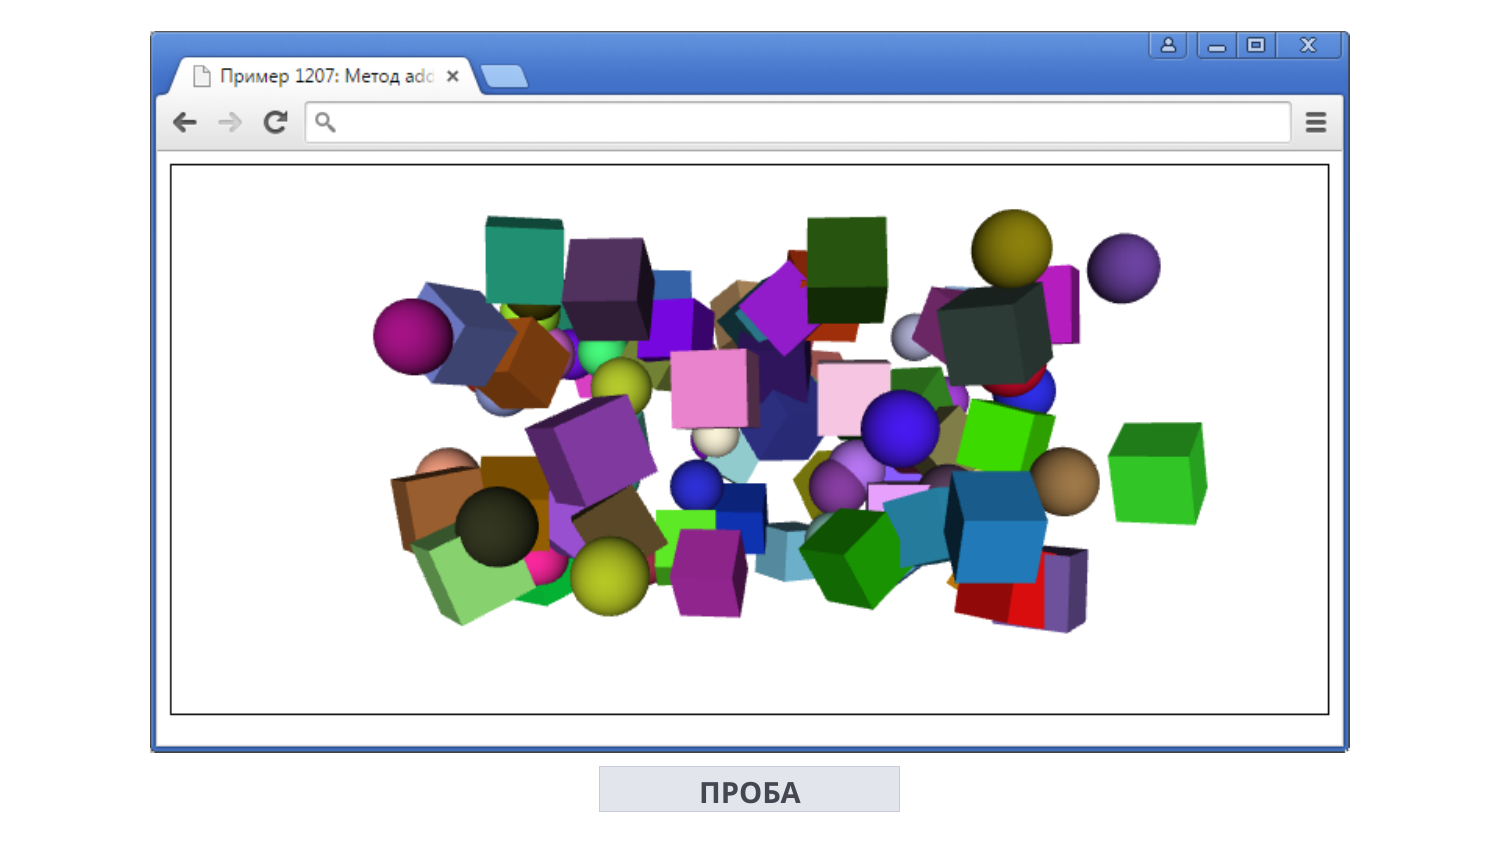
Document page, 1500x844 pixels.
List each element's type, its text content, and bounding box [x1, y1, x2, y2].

picture [149, 31, 1351, 753]
text_box ПРОБА [599, 766, 900, 812]
